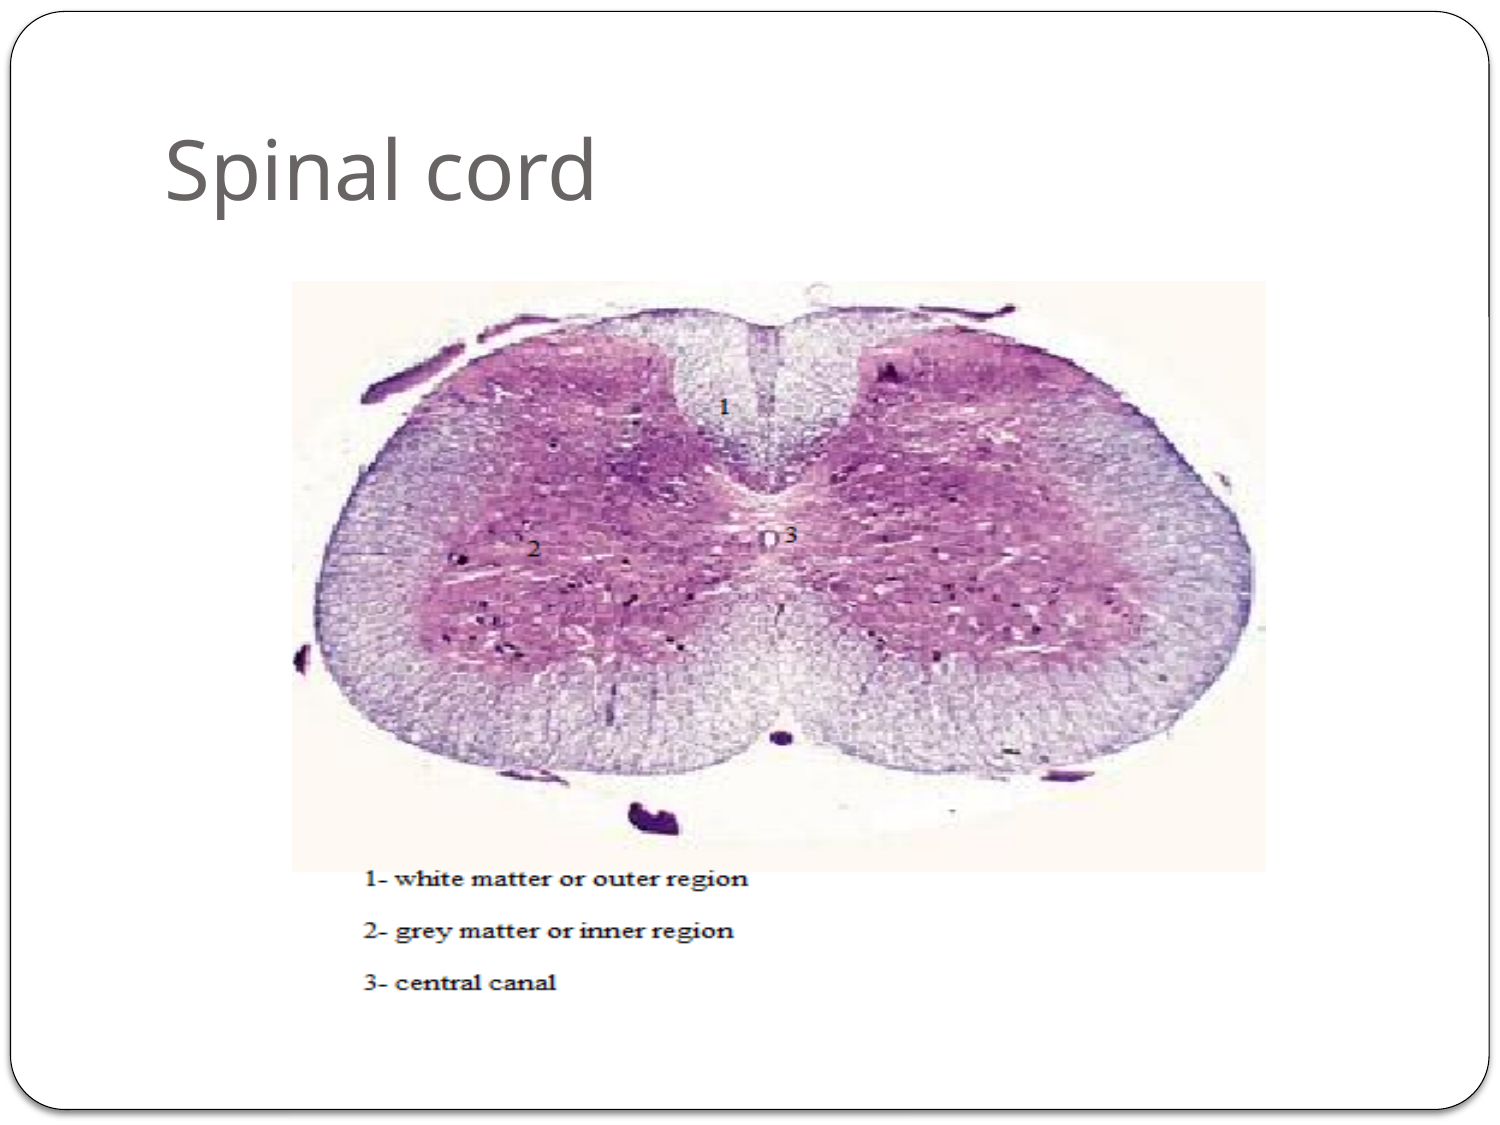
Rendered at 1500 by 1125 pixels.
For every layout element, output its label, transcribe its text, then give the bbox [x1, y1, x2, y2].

title Spinal cord [150, 45, 1425, 233]
picture [292, 280, 1266, 999]
